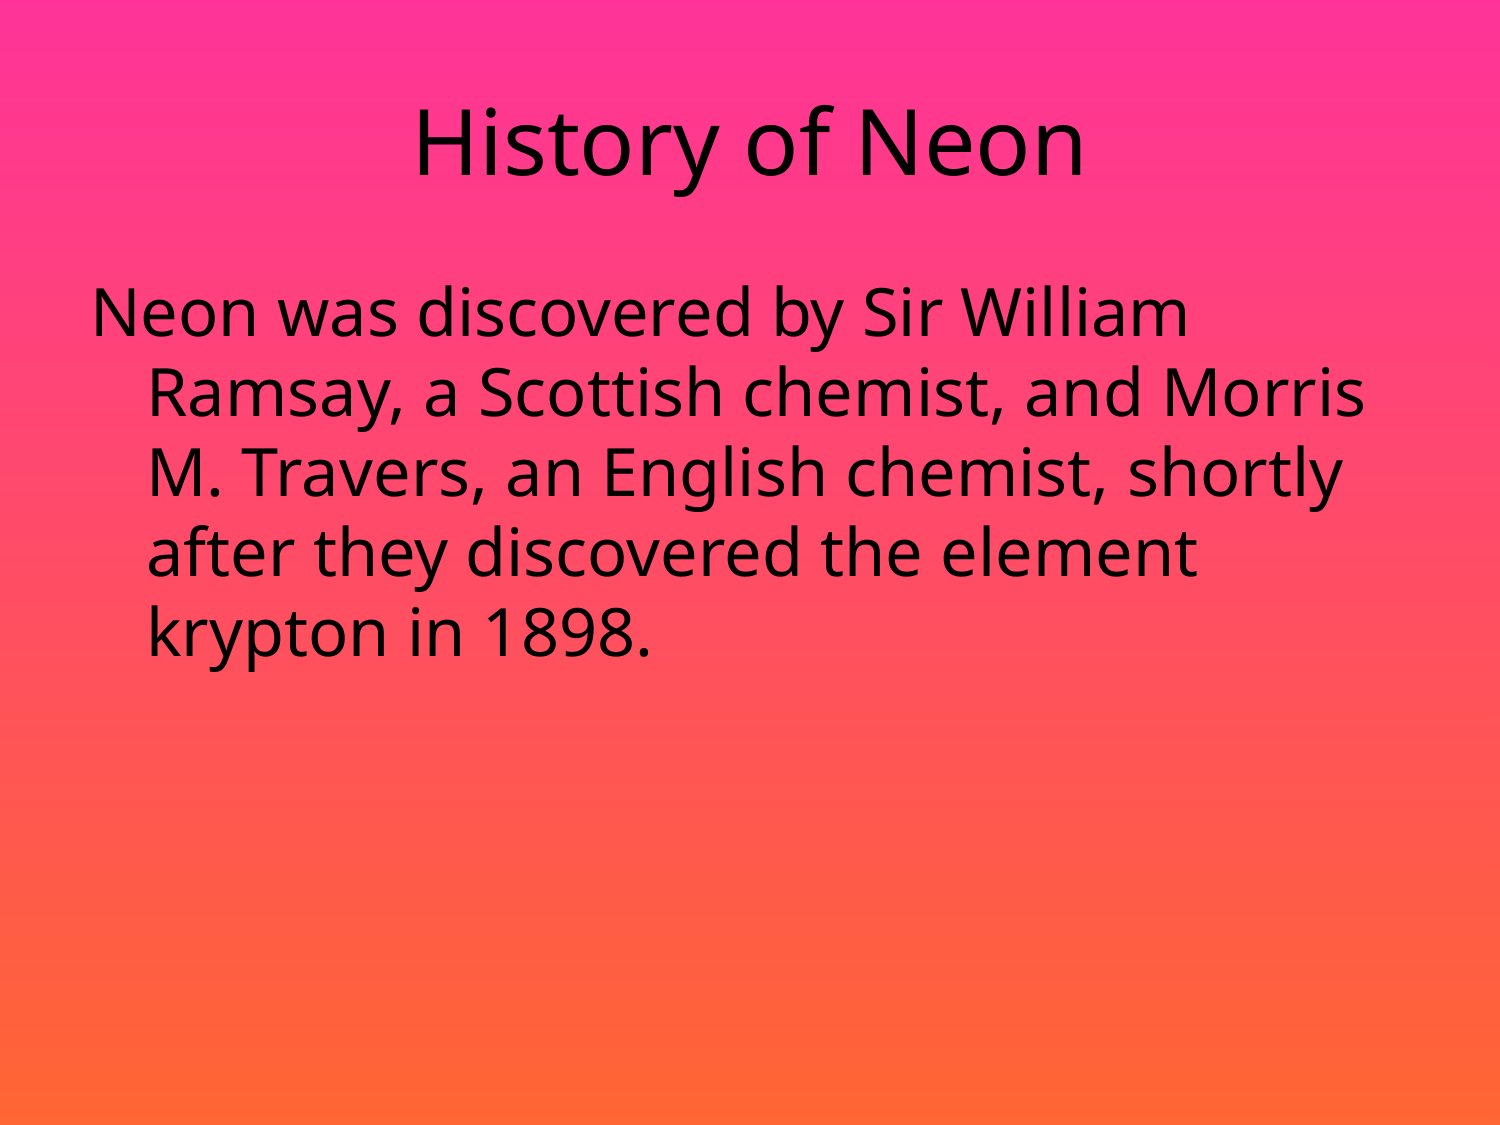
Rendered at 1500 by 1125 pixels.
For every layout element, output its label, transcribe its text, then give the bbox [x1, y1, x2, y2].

list Neon was discovered by Sir William Ramsay, a Scottish chemist, and Morris M. Travers, an English chemist, shortly after they discovered the element krypton in 1898. [75, 262, 1425, 1005]
title History of Neon [75, 45, 1425, 233]
